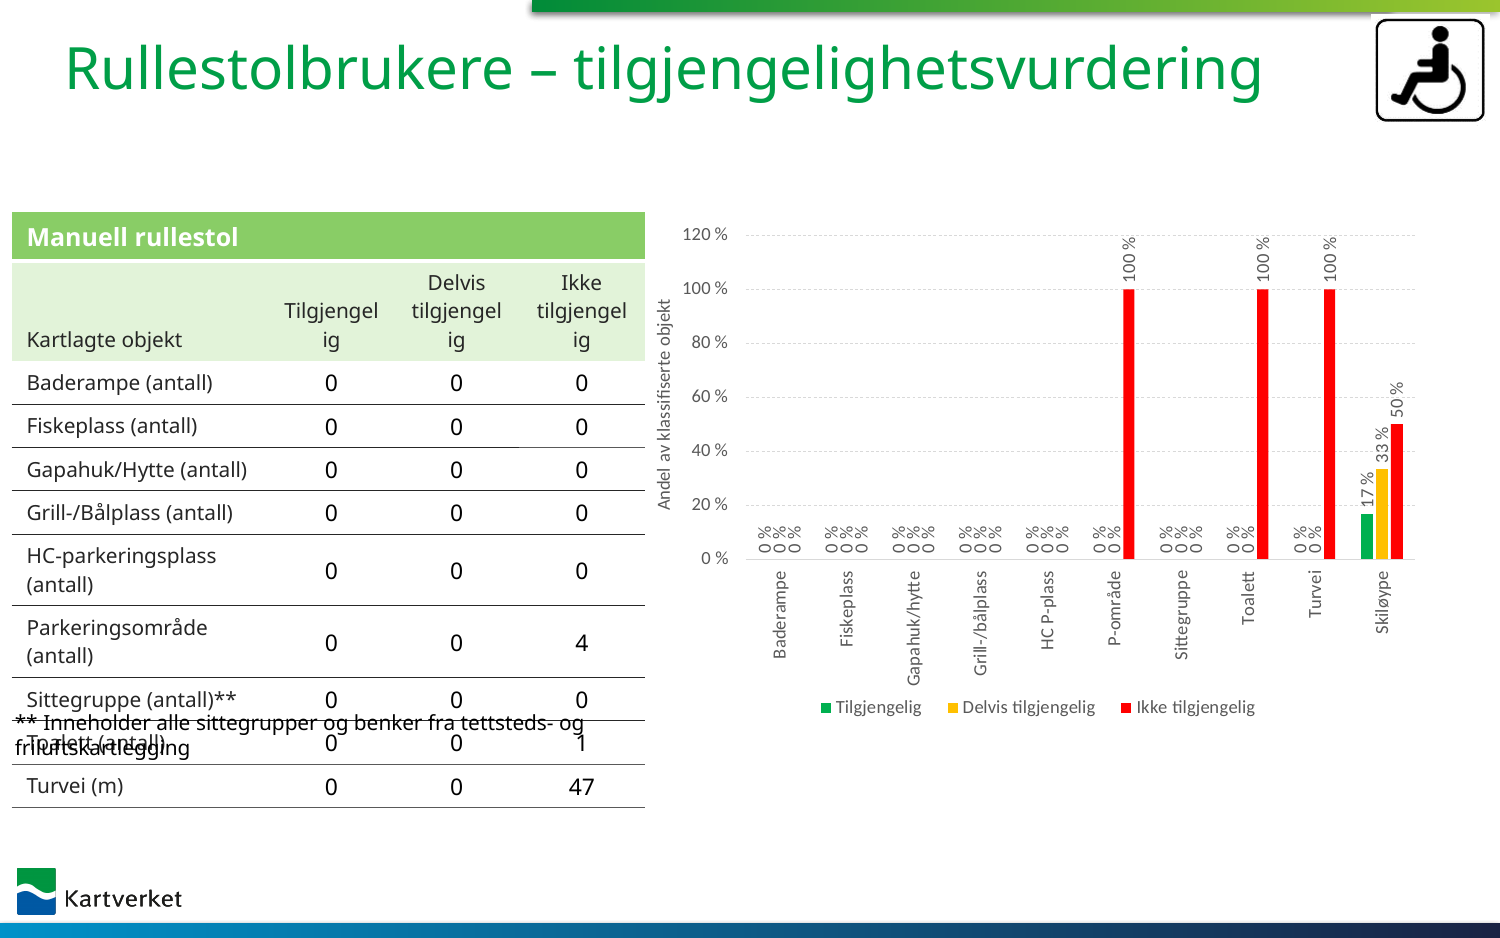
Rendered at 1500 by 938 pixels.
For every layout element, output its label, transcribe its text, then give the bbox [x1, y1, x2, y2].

table_cell 0 [269, 768, 394, 807]
table_cell Sittegruppe (antall)** [12, 678, 269, 702]
table_cell 0 [269, 405, 394, 447]
table_cell 0 [269, 448, 394, 490]
table_cell 0 [519, 535, 638, 605]
table_cell Parkeringsområde (antall) [12, 606, 269, 677]
text_box Rullestolbrukere – tilgjengelighetsvurdering [49, 12, 1372, 109]
table_cell Grill-/Bålplass (antall) [12, 491, 269, 534]
table_cell HC-parkeringsplass (antall) [12, 535, 269, 605]
table_cell 47 [519, 768, 645, 807]
picture [643, 218, 1426, 728]
table_cell 4 [519, 606, 638, 677]
table_cell 0 [269, 606, 394, 677]
table_header Manuell rullestol [12, 212, 645, 259]
text_box ** Inneholder alle sittegrupper og benker fra tettsteds- og friluftskartlegging [0, 702, 745, 768]
table_cell Delvis tilgjengelig [394, 263, 519, 361]
table_cell 0 [394, 535, 519, 605]
table_cell 0 [519, 678, 638, 702]
table_cell Kartlagte objekt [12, 263, 269, 361]
table_cell 0 [269, 491, 394, 534]
table_cell Gapahuk/Hytte (antall) [12, 448, 269, 490]
table_cell Tilgjengelig [269, 263, 394, 361]
table_cell 0 [394, 405, 519, 447]
table_cell Ikke tilgjengelig [519, 263, 638, 361]
table_cell 0 [394, 491, 519, 534]
table_cell Baderampe (antall) [12, 361, 269, 404]
table_cell 0 [394, 768, 519, 807]
picture [1371, 13, 1491, 127]
table_cell 0 [269, 535, 394, 605]
table_cell 0 [519, 491, 638, 534]
table_cell 0 [394, 678, 519, 702]
table_cell 0 [519, 405, 638, 447]
table_cell 0 [394, 361, 519, 404]
table_cell 0 [394, 606, 519, 677]
table_cell 0 [269, 678, 394, 702]
table_cell Fiskeplass (antall) [12, 405, 269, 447]
table_cell 0 [519, 361, 638, 404]
table_cell 0 [269, 361, 394, 404]
table_cell Turvei (m) [12, 768, 269, 807]
table_cell 0 [519, 448, 638, 490]
table_cell 0 [394, 448, 519, 490]
